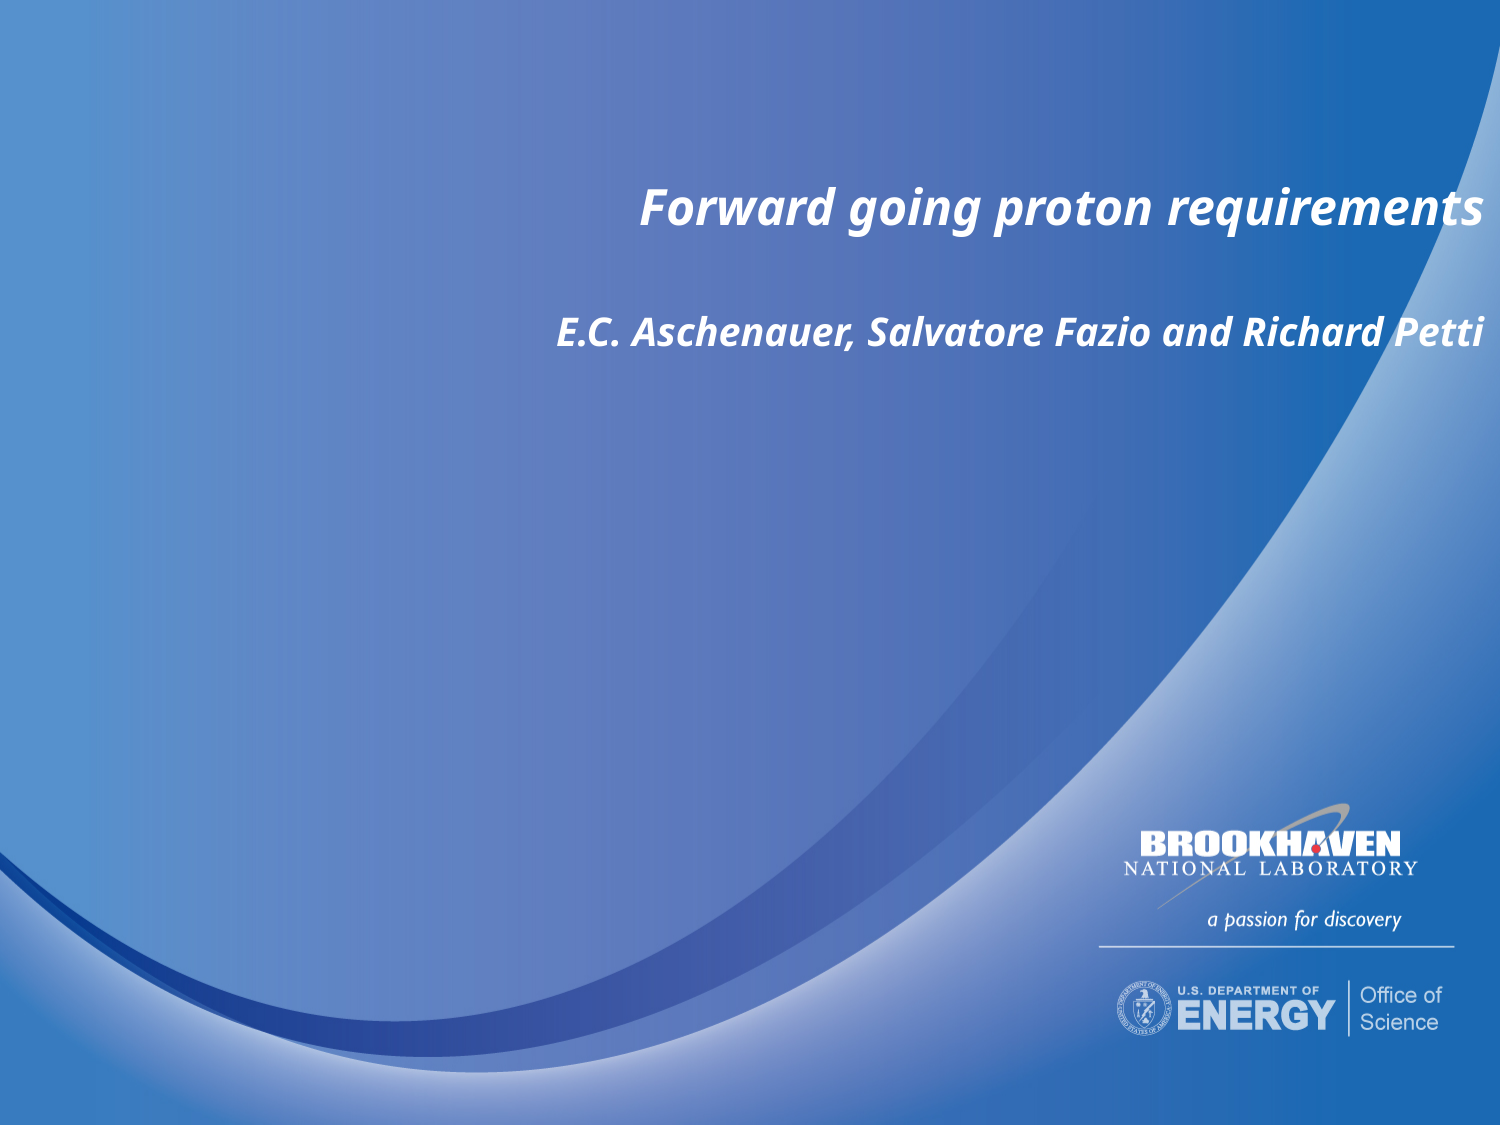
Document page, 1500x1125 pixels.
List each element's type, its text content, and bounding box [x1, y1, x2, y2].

picture [0, 0, 1500, 1125]
title Forward going proton requirements [147, 32, 1500, 244]
subtitle E.C. Aschenauer, Salvatore Fazio and Richard Petti [143, 244, 1500, 408]
